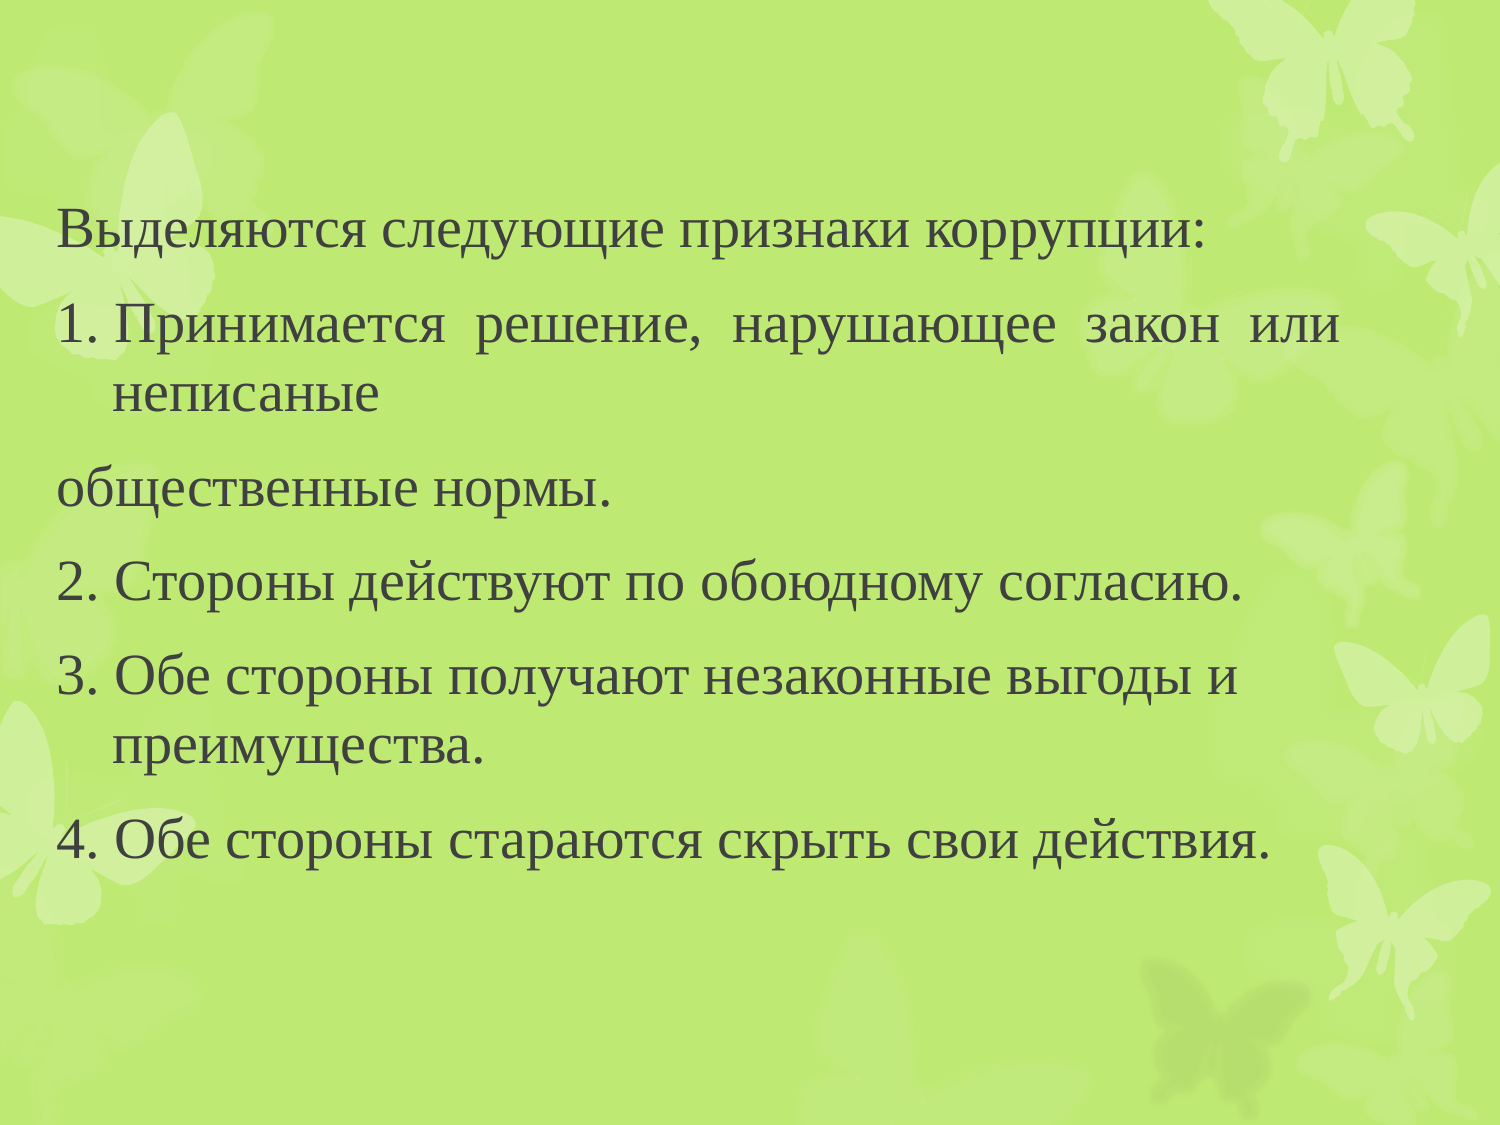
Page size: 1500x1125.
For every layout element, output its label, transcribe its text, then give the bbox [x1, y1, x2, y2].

list Выделяются следующие признаки коррупции: 1. Принимается решение, нарушающее закон или неписаные общественные нормы. 2. Стороны действуют по обоюдному согласию. 3. Обе стороны получают незаконные выгоды и преимущества. 4. Обе стороны стараются скрыть свои действия. [41, 54, 1425, 1005]
